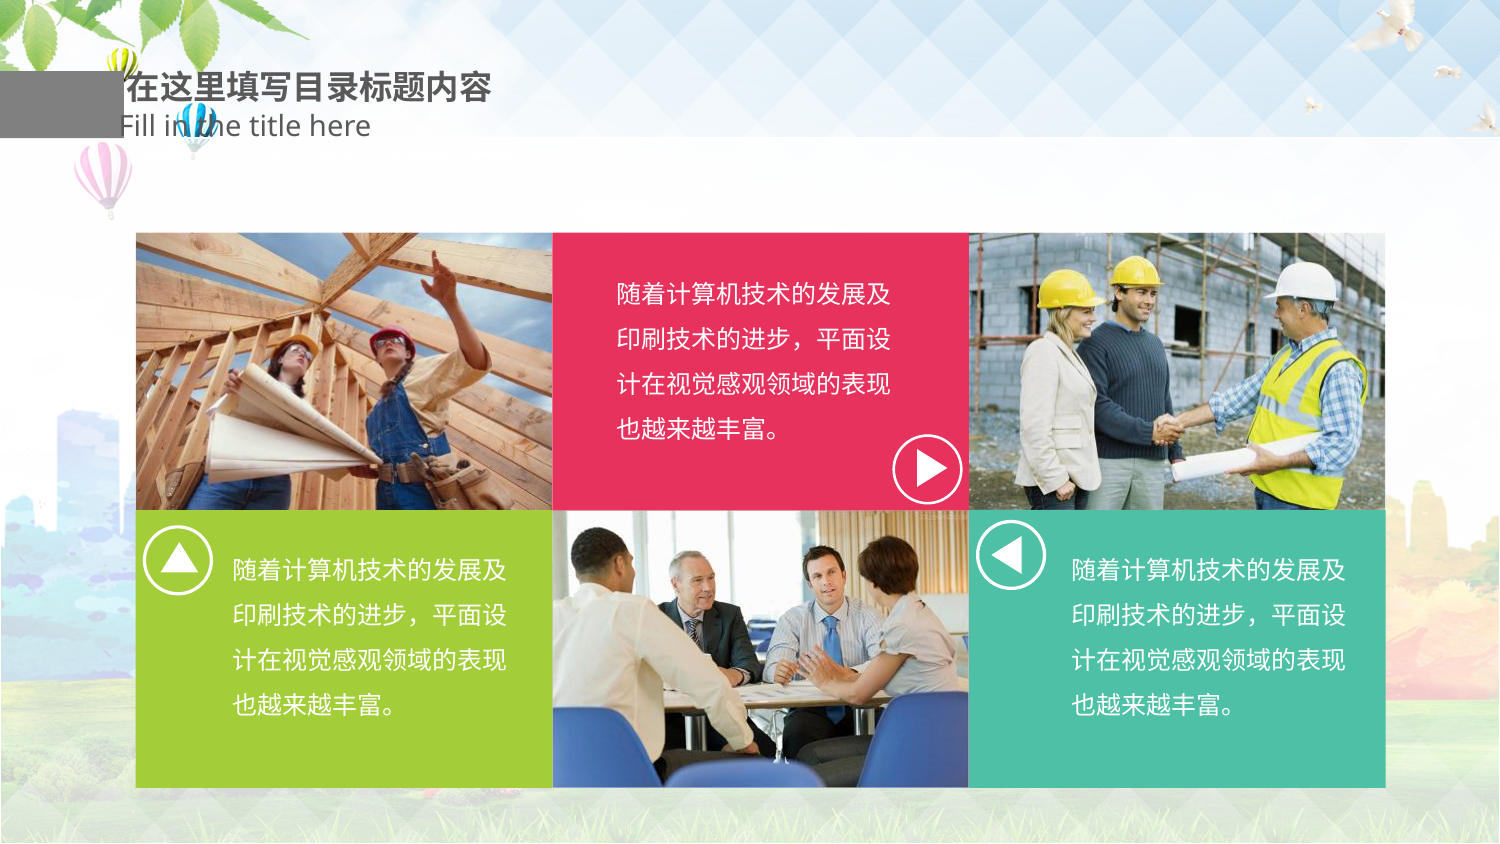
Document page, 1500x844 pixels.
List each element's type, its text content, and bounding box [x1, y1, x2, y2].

text_box [970, 232, 1386, 509]
text_box Fill in the title here [103, 99, 387, 150]
text_box [135, 232, 552, 509]
text_box [559, 524, 962, 788]
picture [0, 0, 1500, 137]
text_box [0, 70, 112, 139]
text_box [968, 509, 1386, 789]
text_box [135, 509, 553, 789]
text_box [552, 232, 970, 511]
text_box 在这里填写目录标题内容 [112, 59, 538, 114]
